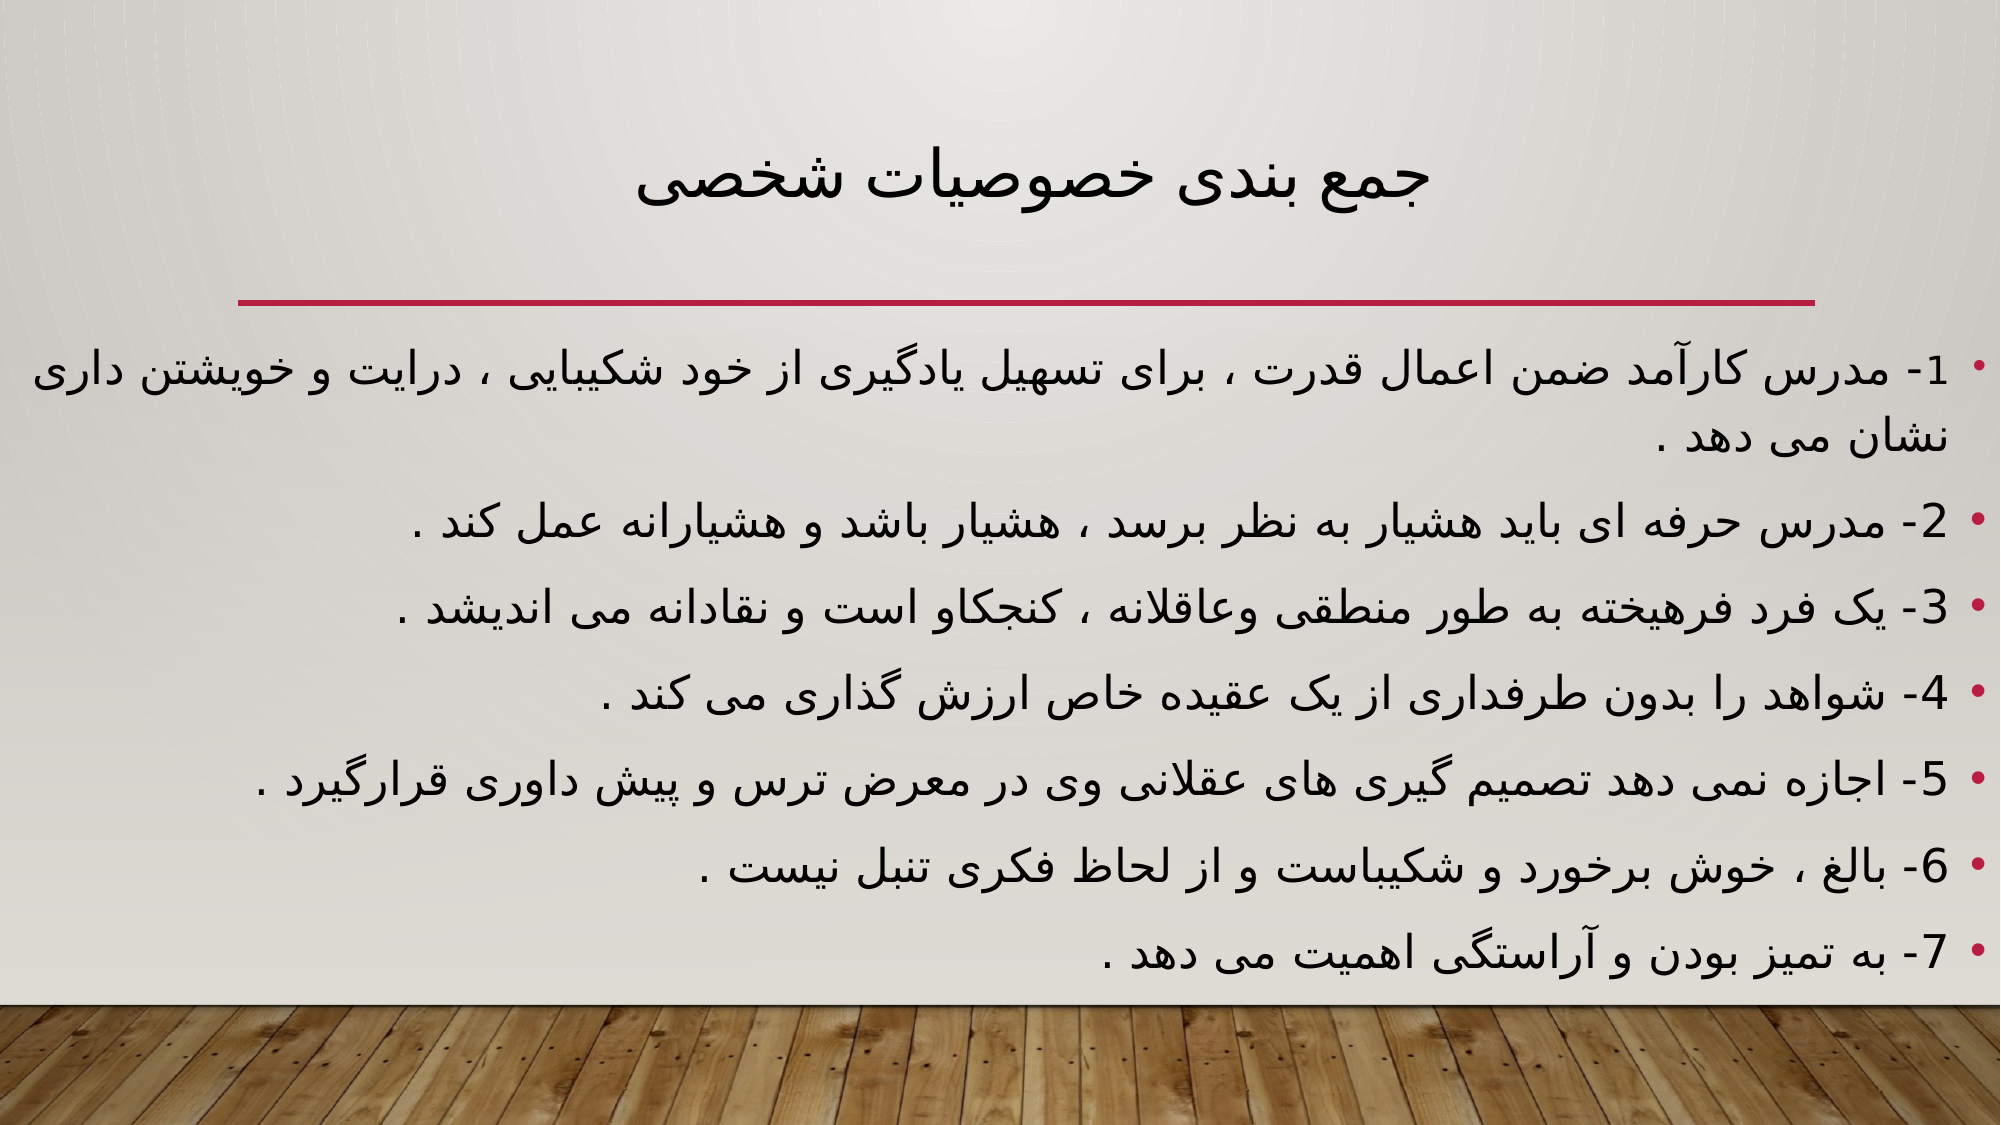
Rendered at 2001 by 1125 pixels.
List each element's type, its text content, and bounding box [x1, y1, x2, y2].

title جمع بندی خصوصیات شخصی [238, 131, 1814, 305]
picture [0, 1005, 2000, 1125]
list 1- مدرس کارآمد ضمن اعمال قدرت ، برای تسهیل یادگیری از خود شکیبایی ، درایت و خویشتن داری نشان می دهد . 2- مدرس حرفه ای باید هشیار به نظر برسد ، هشیار باشد و هشیارانه عمل کند . 3- یک فرد فرهیخته به طور منطقی وعاقلانه ، کنجکاو است و نقادانه می اندیشد . 4- شواهد را بدون طرفداری از یک عقیده خاص ارزش گذاری می کند . 5- اجازه نمی دهد تصمیم گیری های عقلانی وی در معرض ترس و پیش داوری قرارگیرد . 6- بالغ ، خوش برخورد و شکیباست و از لحاظ فکری تنبل نیست . 7- به تمیز بودن و آراستگی اهمیت می دهد . [0, 319, 2000, 989]
